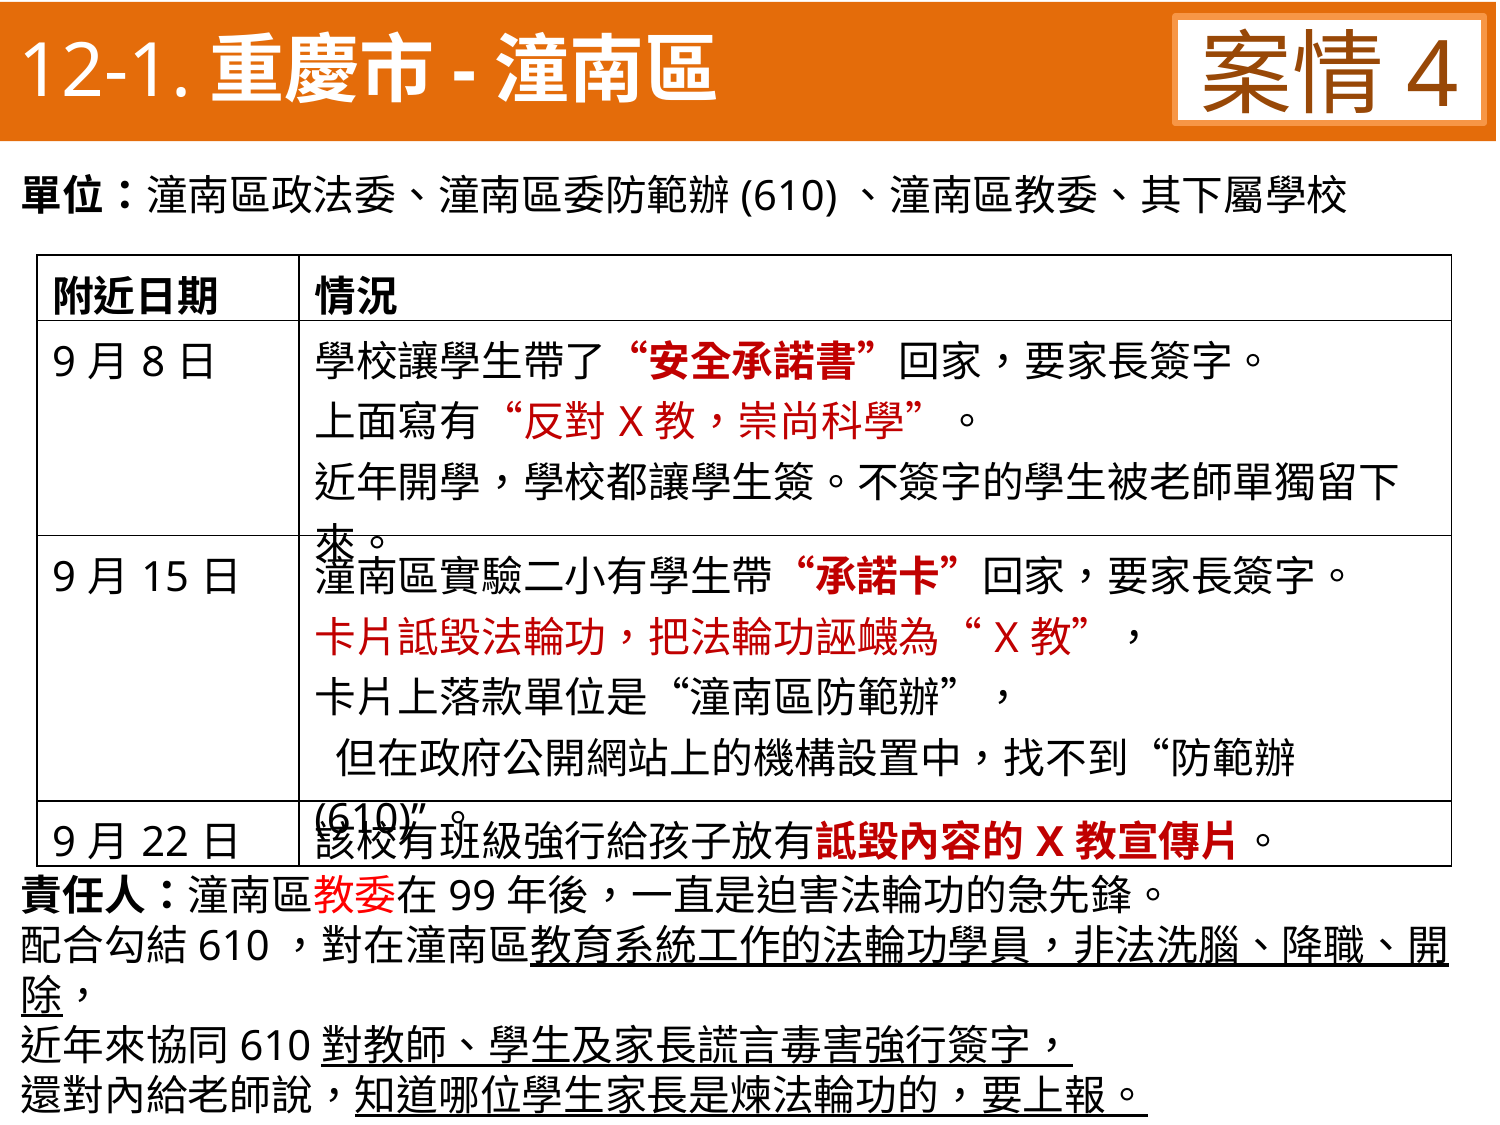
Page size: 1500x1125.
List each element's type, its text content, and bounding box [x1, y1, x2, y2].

text_box 單位：潼南區政法委、潼南區委防範辦(610)、潼南區教委、其下屬學校 責任人：潼南區教委在99年後，一直是迫害法輪功的急先鋒。 配合勾結610，對在潼南區教育系統工作的法輪功學員，非法洗腦、降職、開除， 近年來協同610對教師、學生及家長謊言毒害強行簽字， 還對內給老師說，知道哪位學生家長是煉法輪功的，要上報。 [13, 160, 1479, 1125]
table_cell 該校有班級強行給孩子放有詆毀內容的X教宣傳片。 [300, 802, 1451, 865]
table_cell 學校讓學生帶了“安全承諾書”回家，要家長簽字。 上面寫有“反對X教，崇尚科學”。 近年開學，學校都讓學生簽。不簽字的學生被老師單獨留下來。 [300, 321, 1451, 535]
table_cell 9月15日 [38, 536, 298, 800]
table_header 附近日期 [38, 256, 298, 320]
table_cell 9月8日 [38, 321, 298, 535]
table_cell 9月22日 [38, 802, 298, 865]
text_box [0, 1, 1500, 142]
table_header 情況 [300, 256, 1451, 320]
table_cell 潼南區實驗二小有學生帶“承諾卡”回家，要家長簽字。 卡片詆毀法輪功，把法輪功誣衊為“X教”， 卡片上落款單位是“潼南區防範辦”， 但在政府公開網站上的機構設置中，找不到“防範辦(610)”。 [300, 536, 1451, 800]
